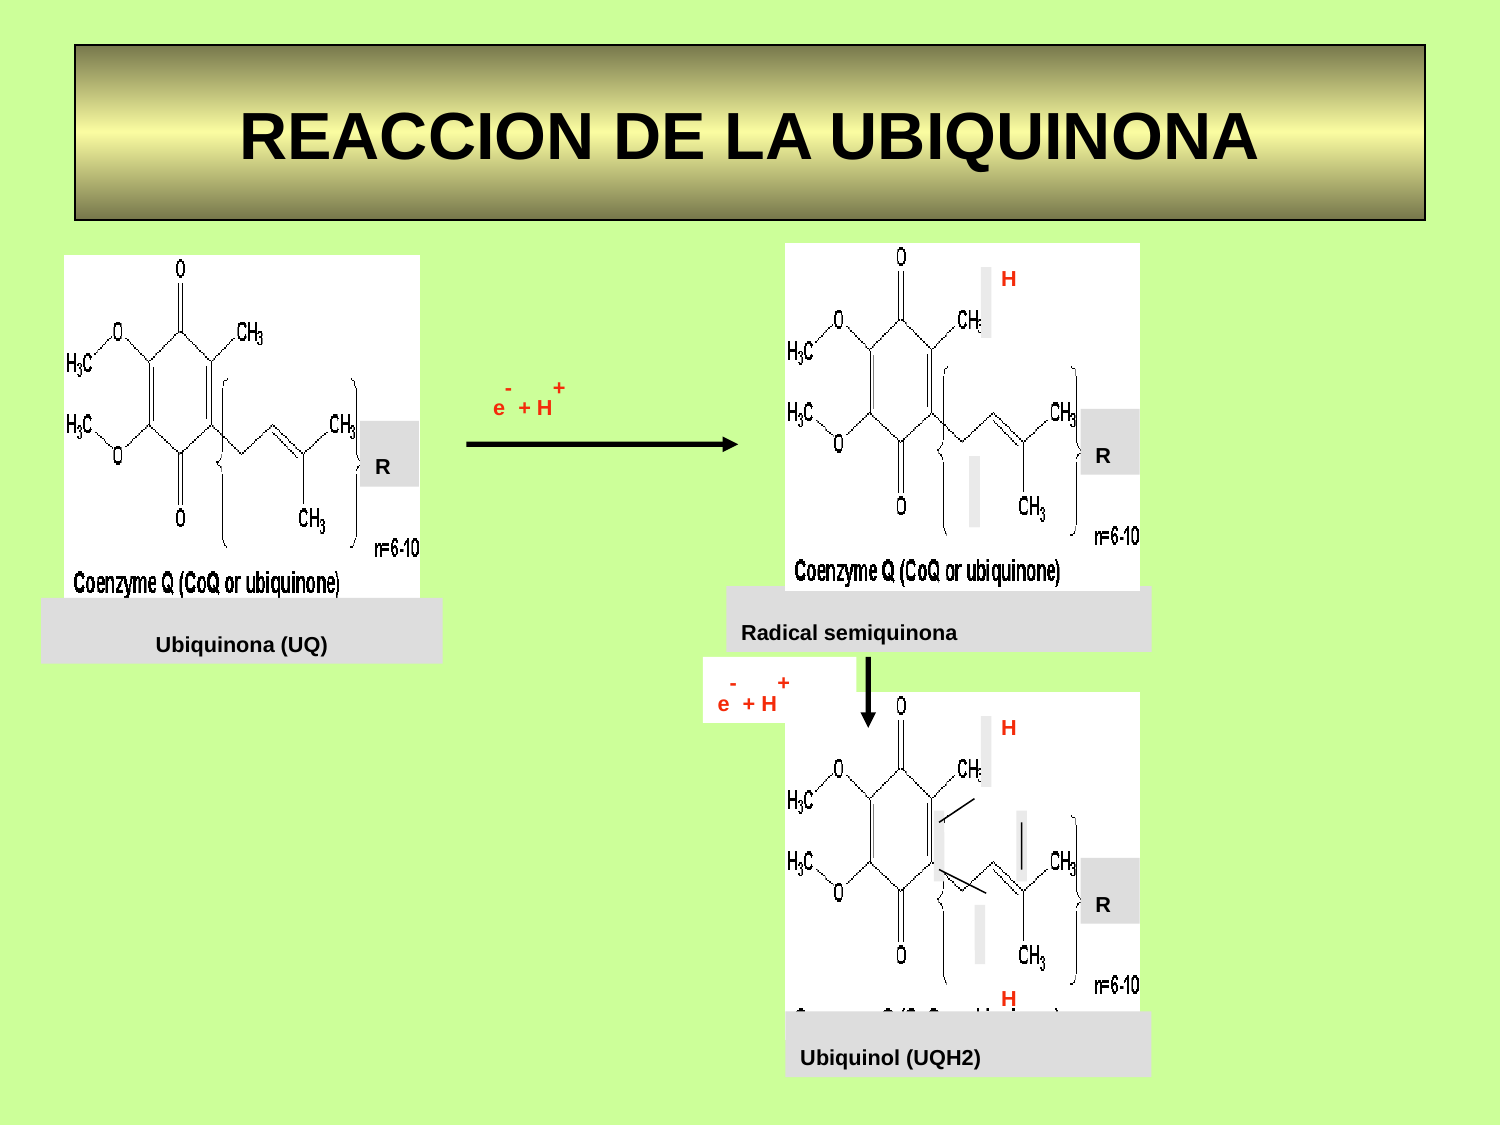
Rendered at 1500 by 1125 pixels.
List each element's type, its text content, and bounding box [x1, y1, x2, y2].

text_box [466, 361, 720, 445]
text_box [726, 231, 1152, 647]
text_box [785, 680, 1152, 1072]
title REACCION DE LA UBIQUINONA [74, 44, 1426, 221]
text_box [702, 656, 869, 729]
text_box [40, 255, 443, 659]
